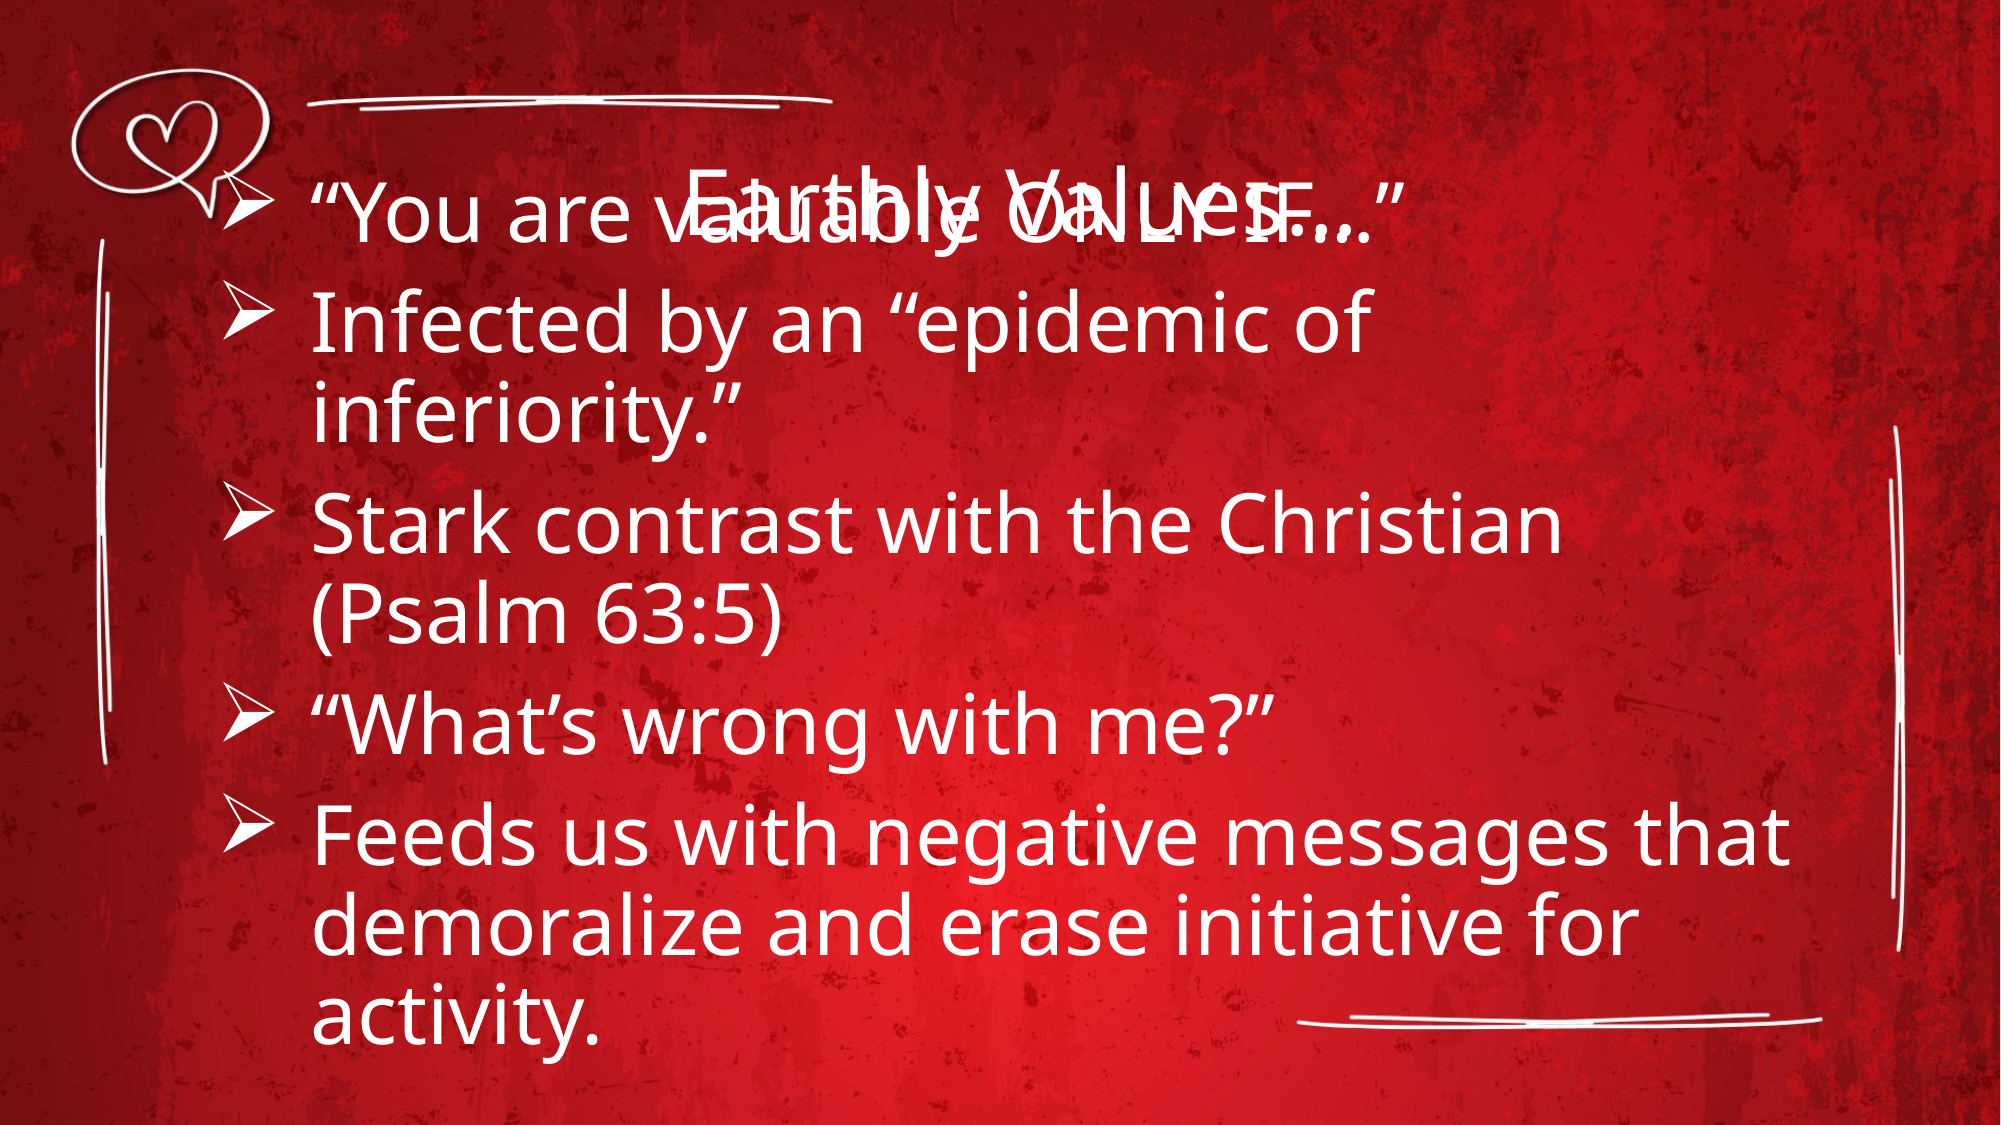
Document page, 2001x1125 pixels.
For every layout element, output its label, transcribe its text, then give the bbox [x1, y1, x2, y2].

picture [0, 0, 2001, 1125]
title Earthly Values… [297, 120, 1743, 263]
list “You are valuable ONLY IF…” Infected by an “epidemic of inferiority.” Stark contrast with the Christian (Psalm 63:5) “What’s wrong with me?” Feeds us with negative messages that demoralize and erase initiative for activity. [201, 191, 1839, 1042]
